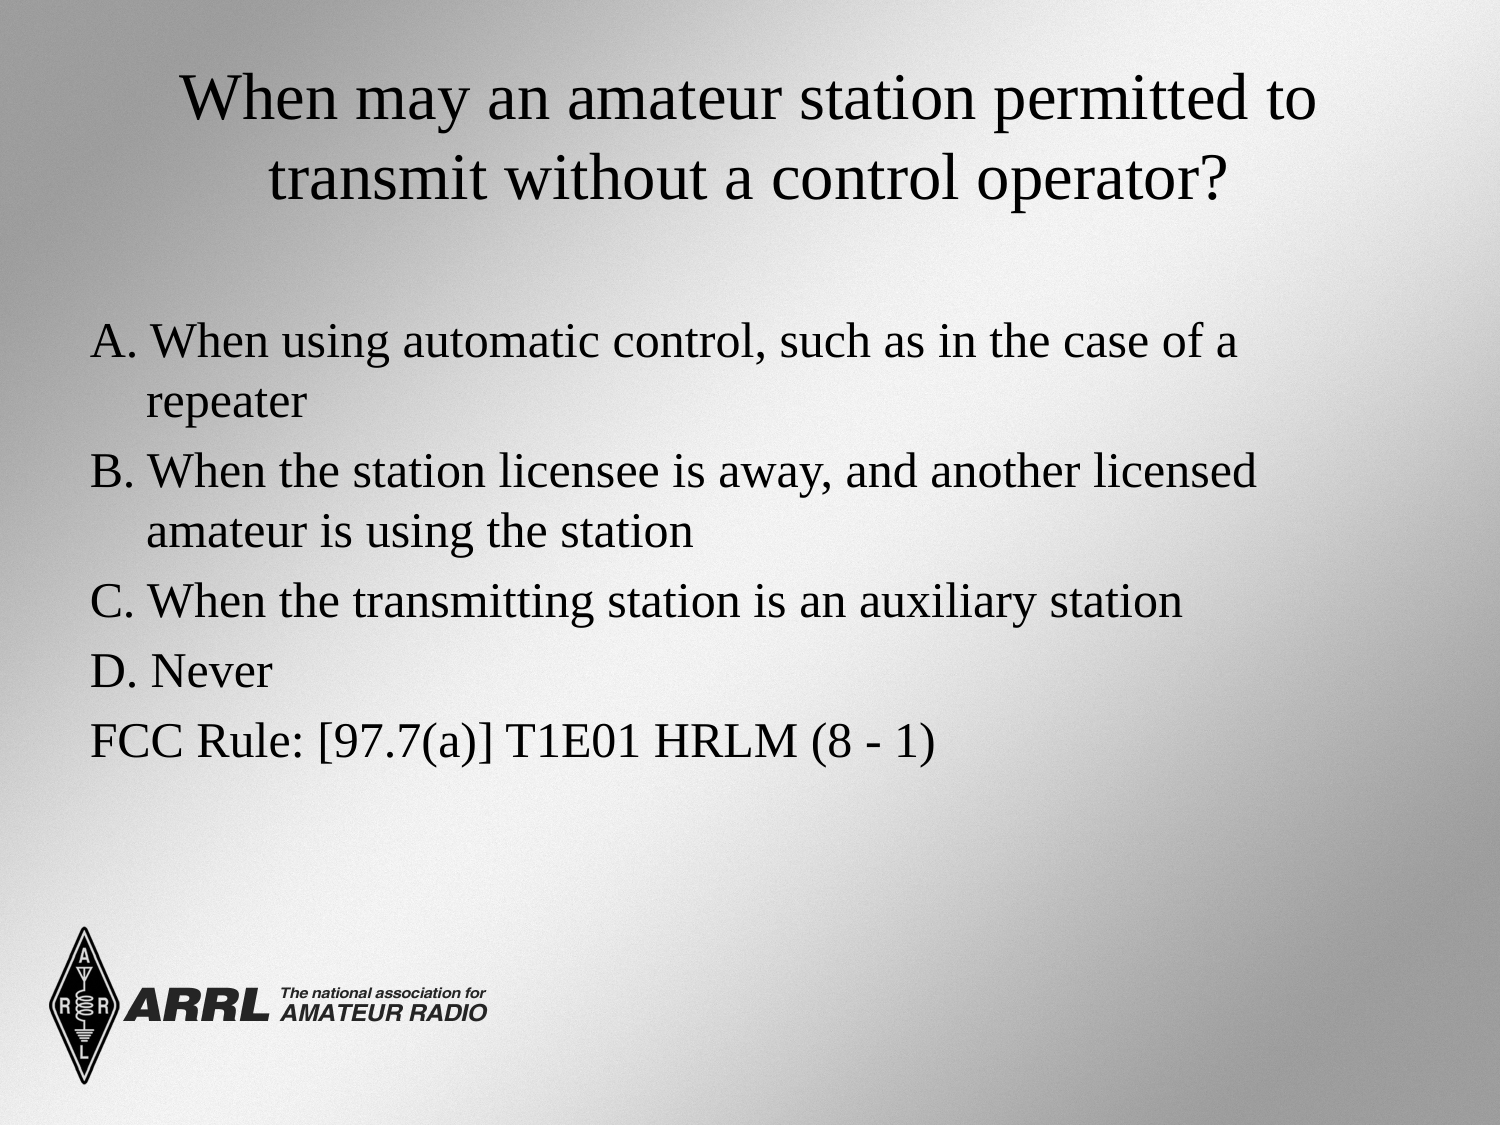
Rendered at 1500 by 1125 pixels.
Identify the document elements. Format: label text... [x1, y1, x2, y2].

list A. When using automatic control, such as in the case of a repeater B. When the station licensee is away, and another licensed amateur is using the station C. When the transmitting station is an auxiliary station D. Never FCC Rule: [97.7(a)] T1E01 HRLM (8 - 1) [75, 299, 1425, 1005]
title When may an amateur station permitted to transmit without a control operator? [75, 45, 1425, 233]
picture [0, 0, 1500, 1125]
